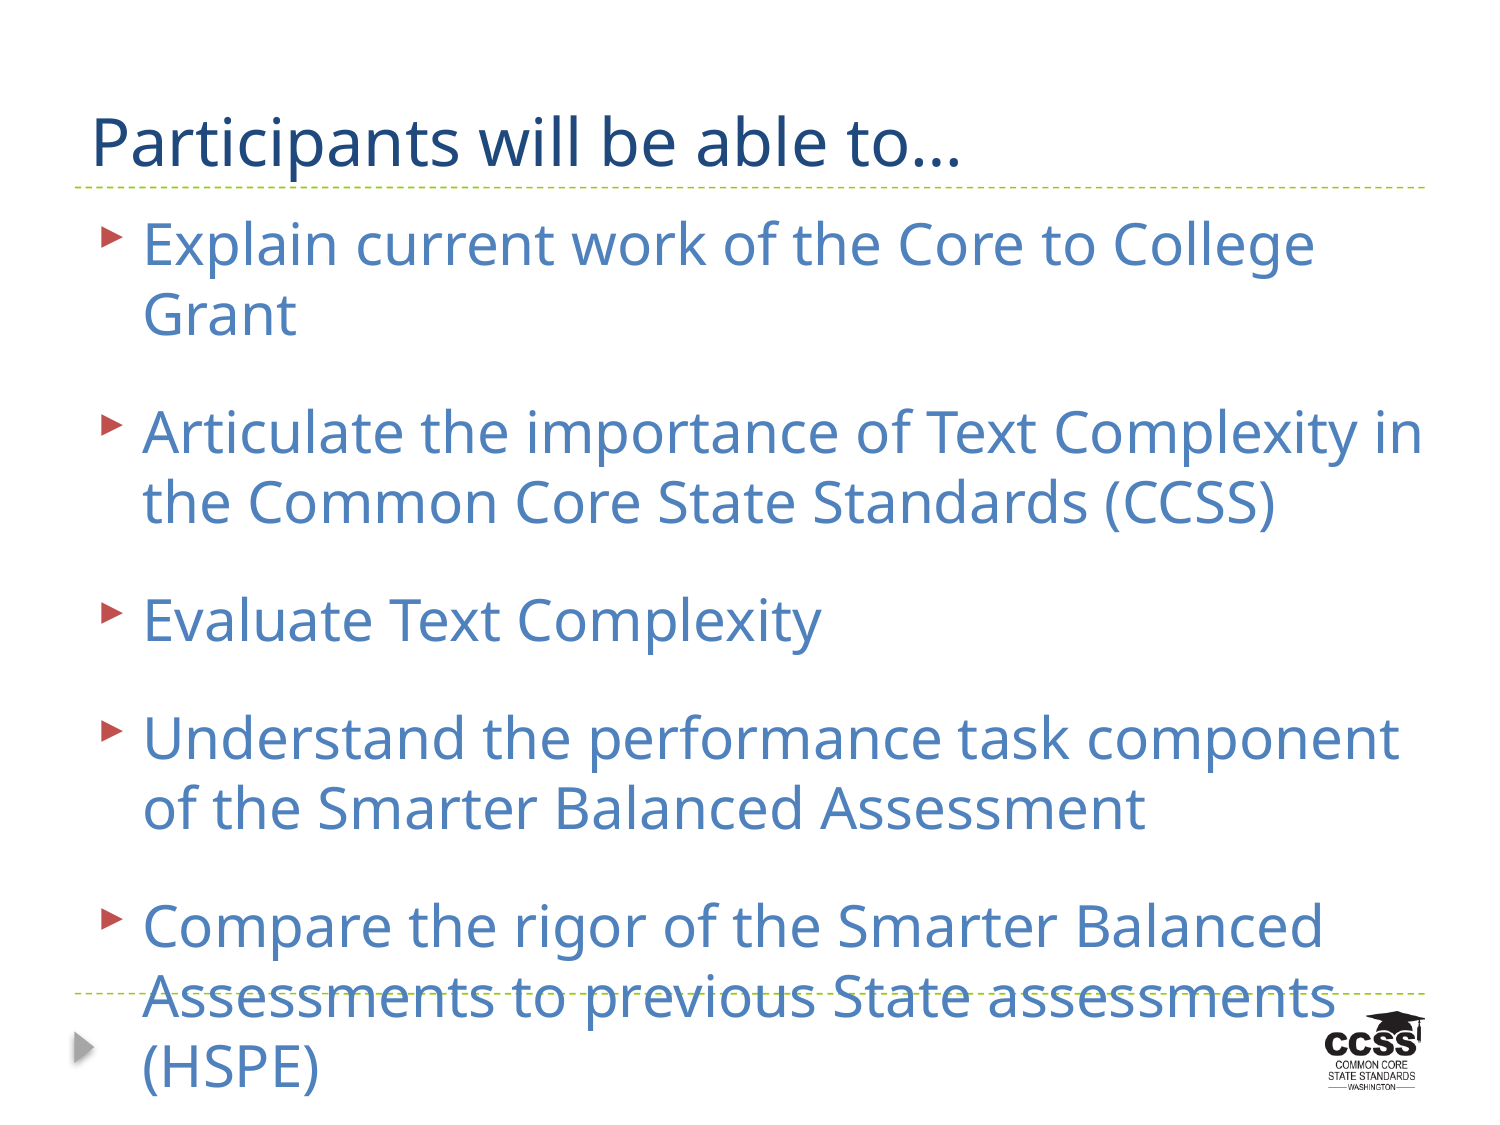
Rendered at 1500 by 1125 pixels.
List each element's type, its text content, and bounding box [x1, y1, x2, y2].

list Explain current work of the Core to College Grant Articulate the importance of Text Complexity in the Common Core State Standards (CCSS) Evaluate Text Complexity Understand the performance task component of the Smarter Balanced Assessment Compare the rigor of the Smarter Balanced Assessments to previous State assessments (HSPE) [37, 200, 1463, 1010]
picture [1325, 1011, 1425, 1090]
title Participants will be able to… [75, 24, 1425, 188]
